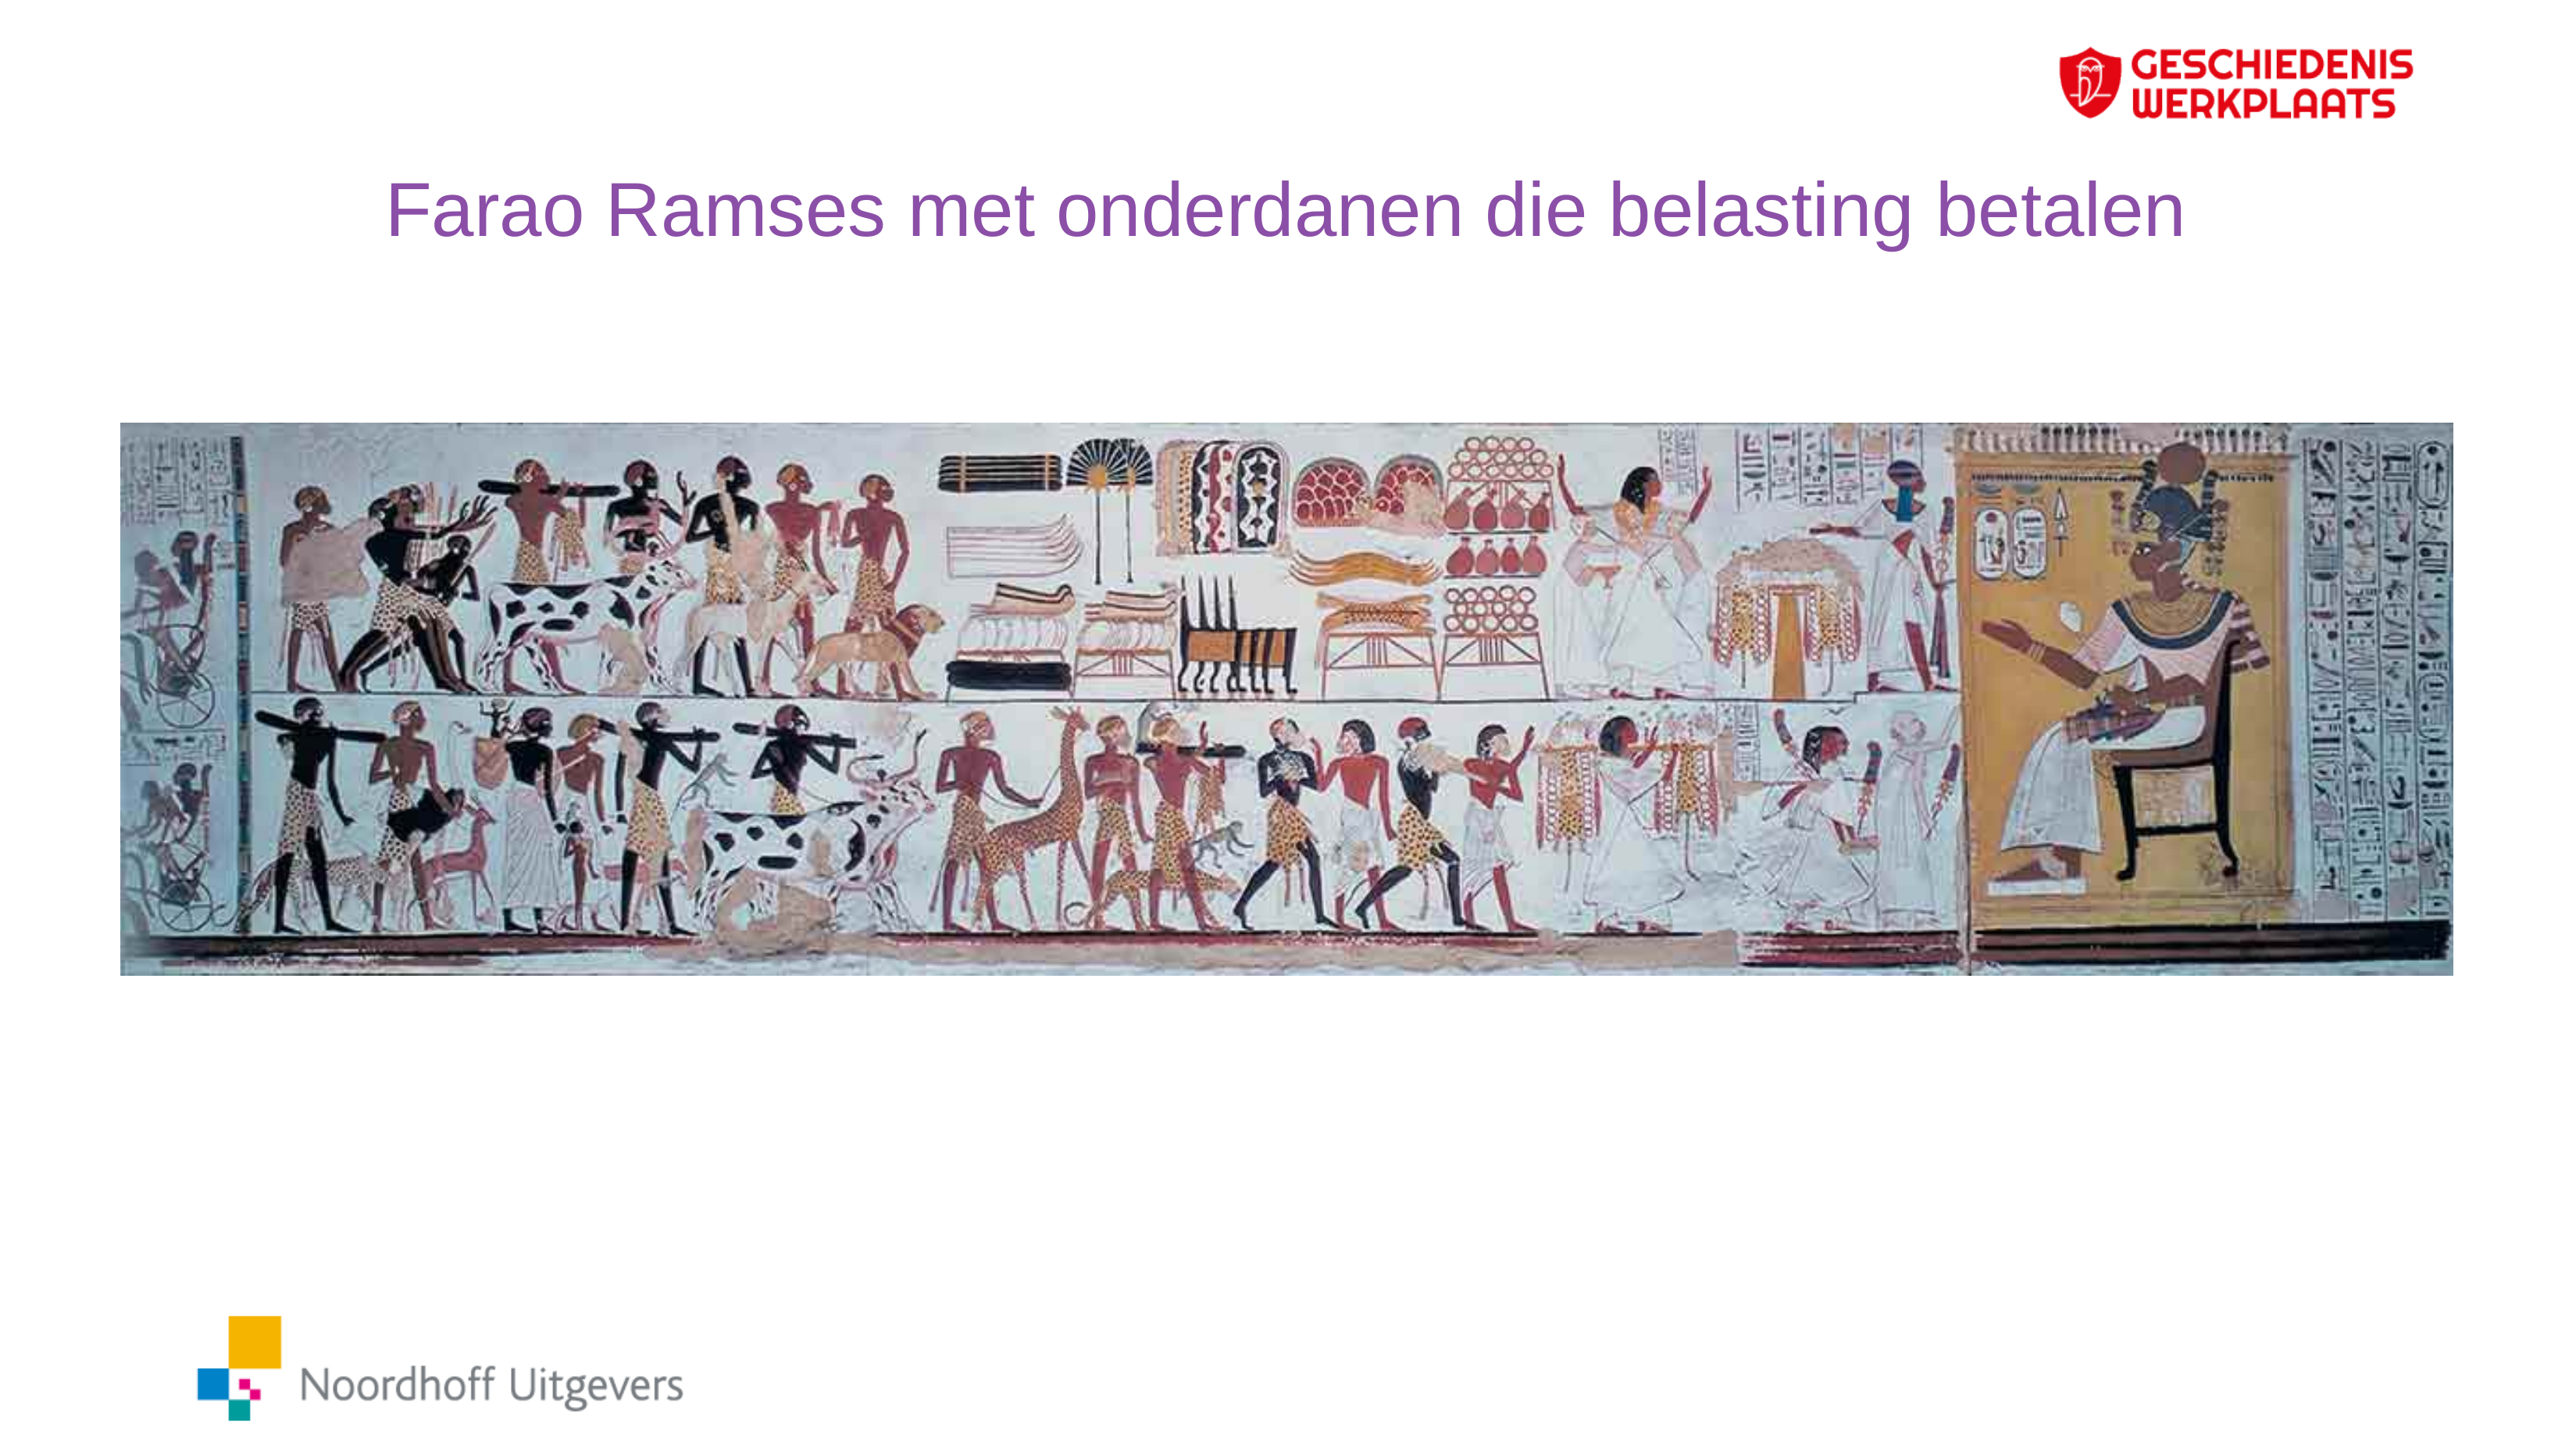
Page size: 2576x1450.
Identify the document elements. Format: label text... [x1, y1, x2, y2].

title Farao Ramses met onderdanen die belasting betalen [159, 159, 2416, 266]
picture [1610, 0, 2576, 161]
picture [120, 422, 2453, 976]
picture [159, 1288, 802, 1449]
